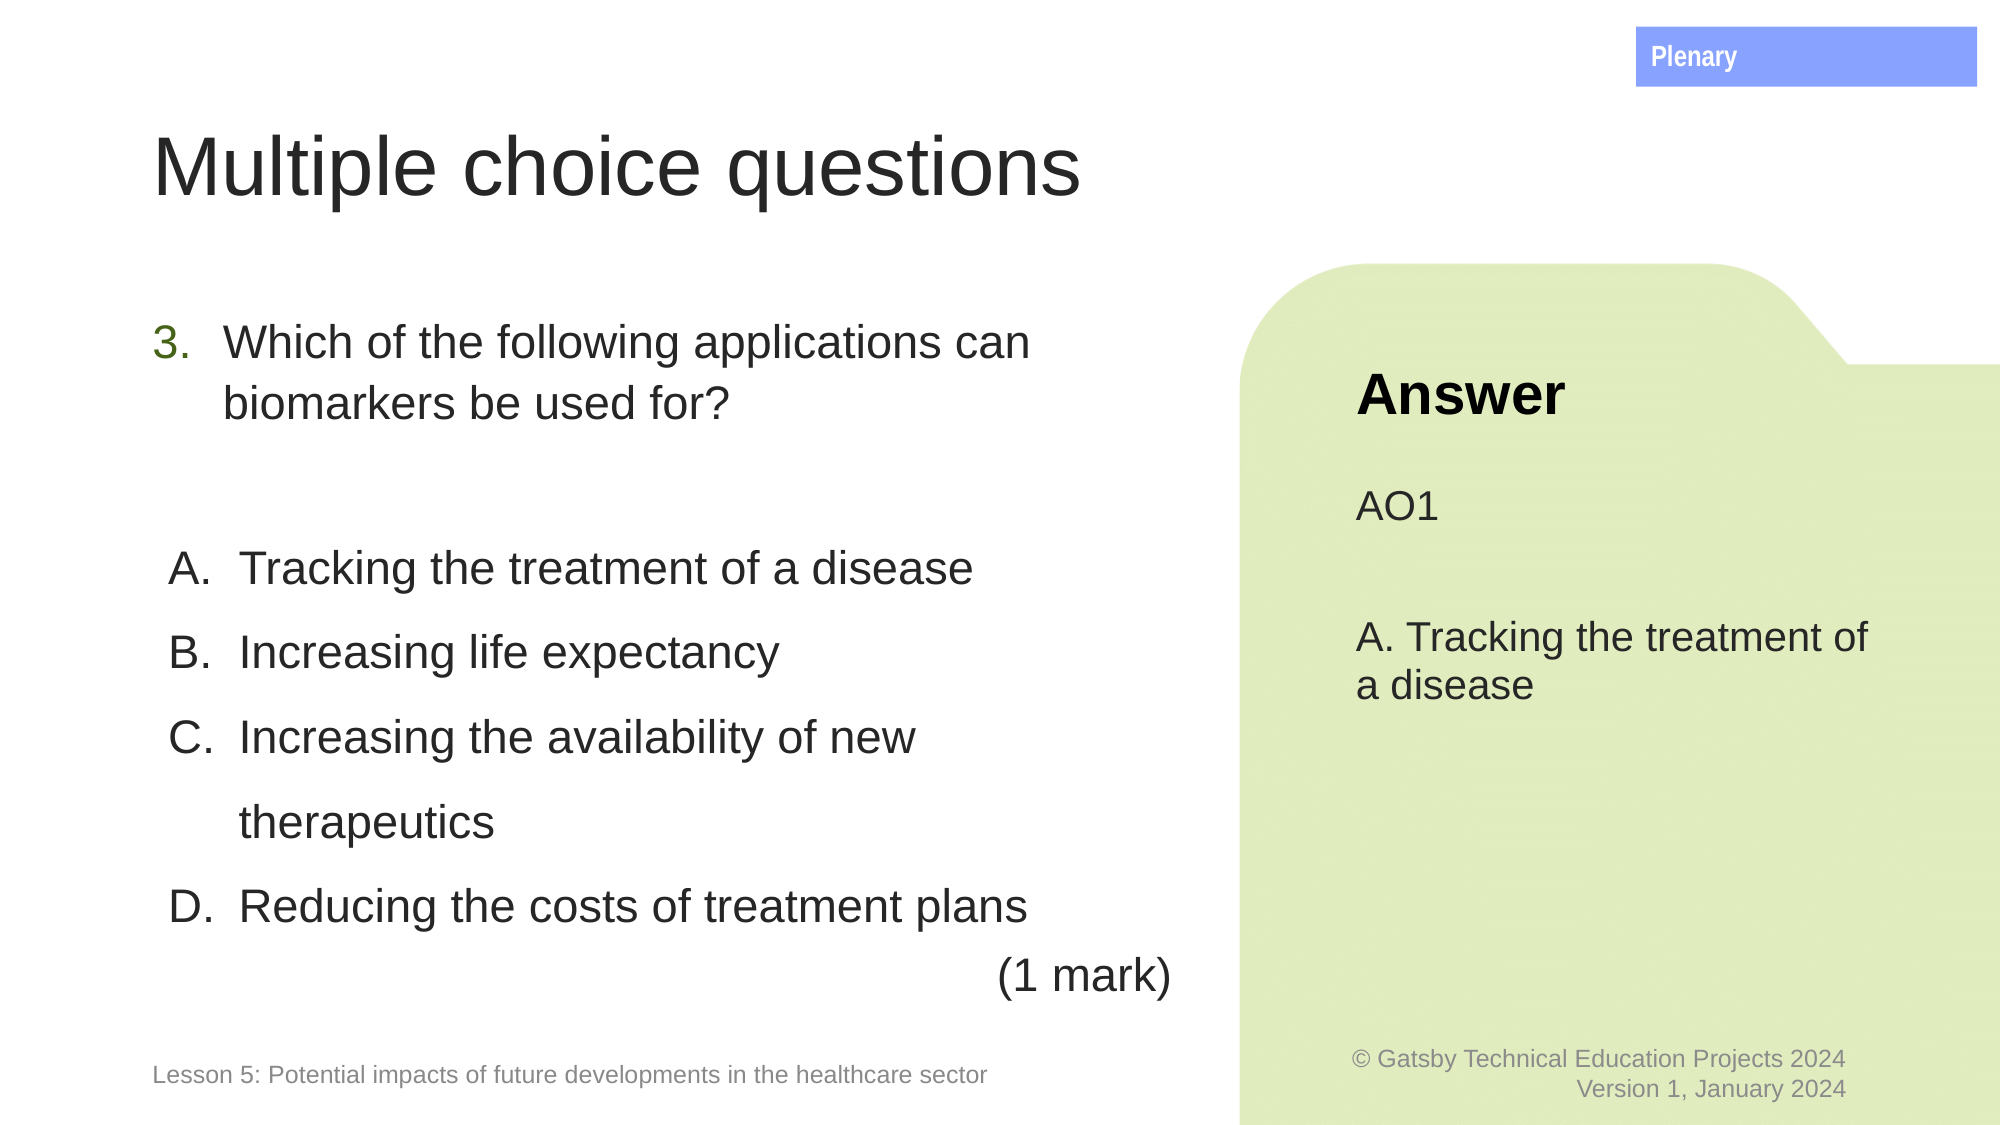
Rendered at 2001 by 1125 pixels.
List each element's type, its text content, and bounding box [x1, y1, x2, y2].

title Multiple choice questions [137, 59, 1863, 278]
text_box AO1 A. Tracking the treatment of a disease [1341, 474, 1917, 1014]
picture [1239, 0, 2000, 1125]
list Lesson 5: Potential impacts of future developments in the healthcare sector [137, 1042, 1076, 1103]
text_box Answer [1341, 337, 1783, 439]
list Which of the following applications can biomarkers be used for? Tracking the treatment of a disease Increasing life expectancy Increasing the availability of new therapeutics Reducing the costs of treatment plans (1 mark) [137, 299, 1188, 1014]
list Plenary [1636, 26, 1978, 87]
